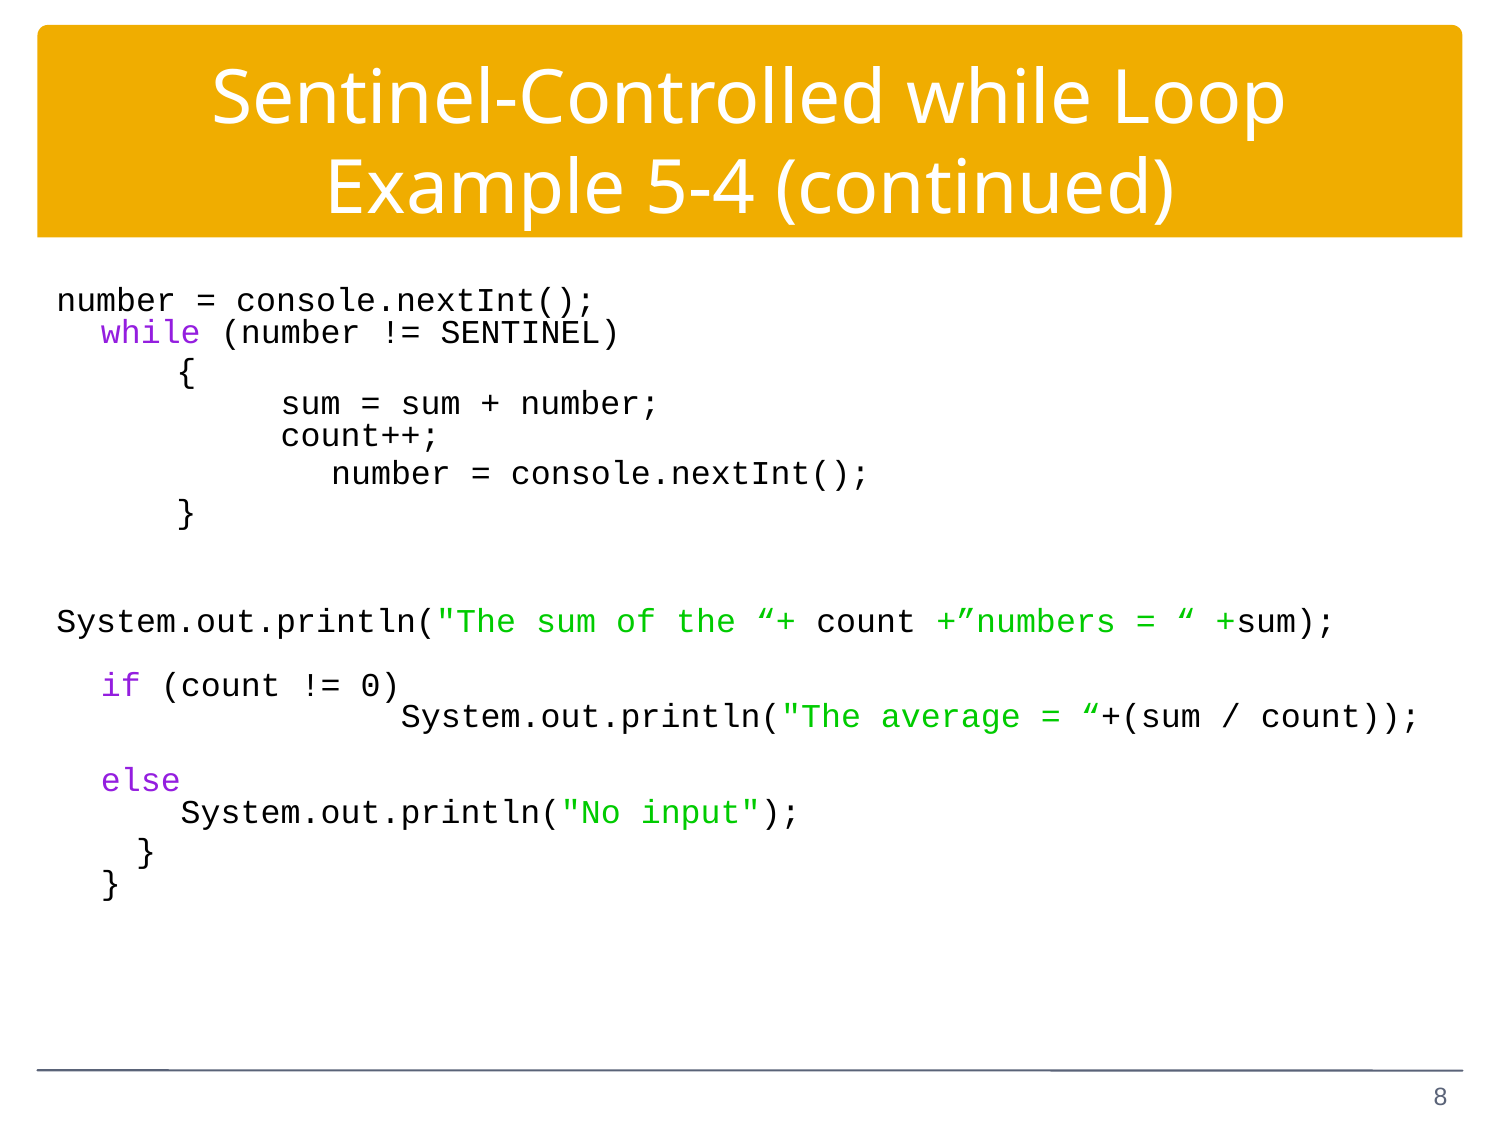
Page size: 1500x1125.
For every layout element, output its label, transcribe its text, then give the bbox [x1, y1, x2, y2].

slide_number 8 [1112, 1069, 1463, 1123]
list number = console.nextInt(); while (number != SENTINEL) { sum = sum + number; count++; number = console.nextInt(); } System.out.println("The sum of the “+ count +”numbers = “ +sum); if (count != 0) System.out.println("The average = “+(sum / count)); else System.out.println("No input"); } } [40, 278, 1460, 1022]
title Sentinel-Controlled while Loop Example 5-4 (continued) [49, 44, 1451, 233]
